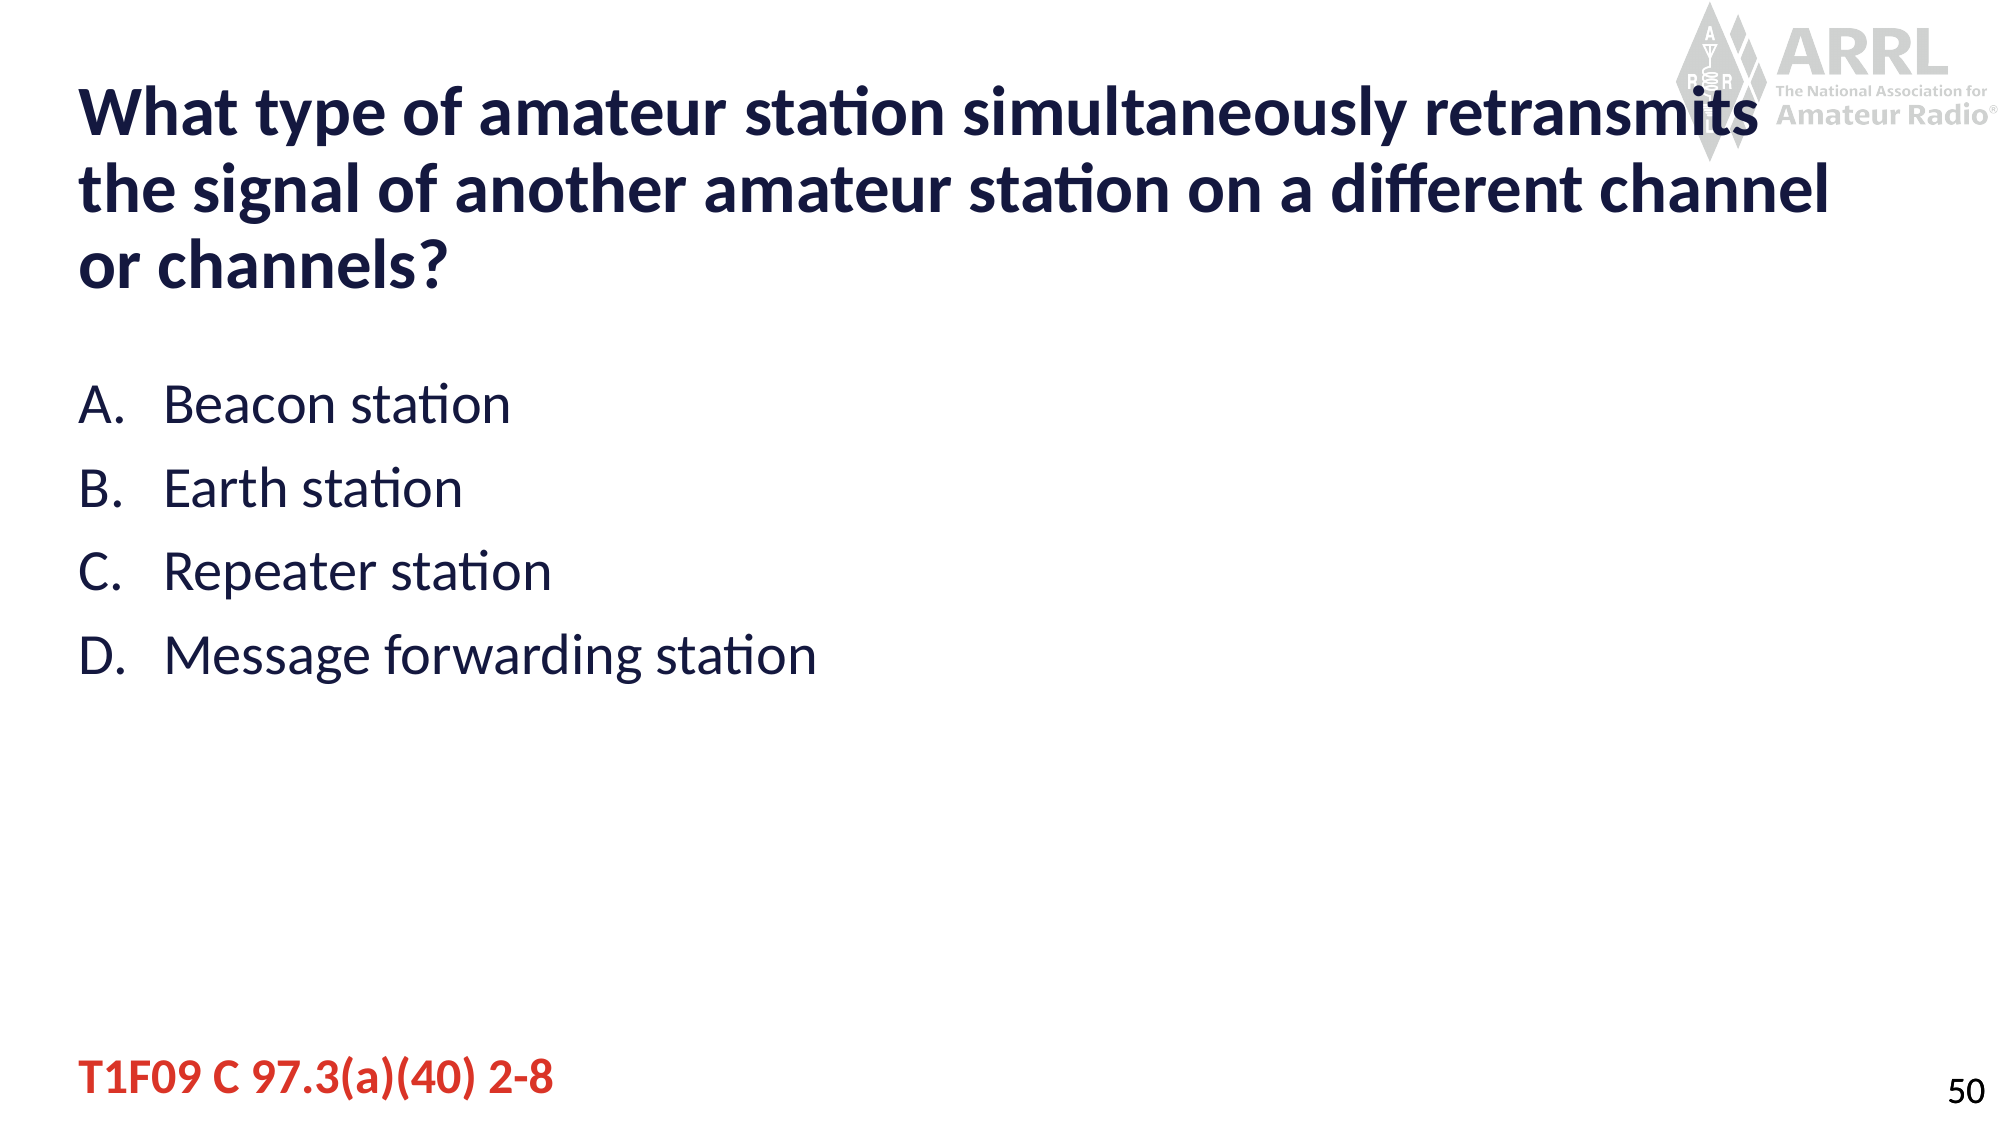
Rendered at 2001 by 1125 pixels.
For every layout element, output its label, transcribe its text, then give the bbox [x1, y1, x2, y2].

text_box T1F09 C 97.3(a)(40) 2-8 [63, 1036, 1737, 1112]
picture [1674, 0, 2000, 164]
list Beacon station Earth station Repeater station Message forwarding station [63, 365, 1863, 989]
title What type of amateur station simultaneously retransmits the signal of another amateur station on a different channel or channels? [63, 12, 1863, 365]
